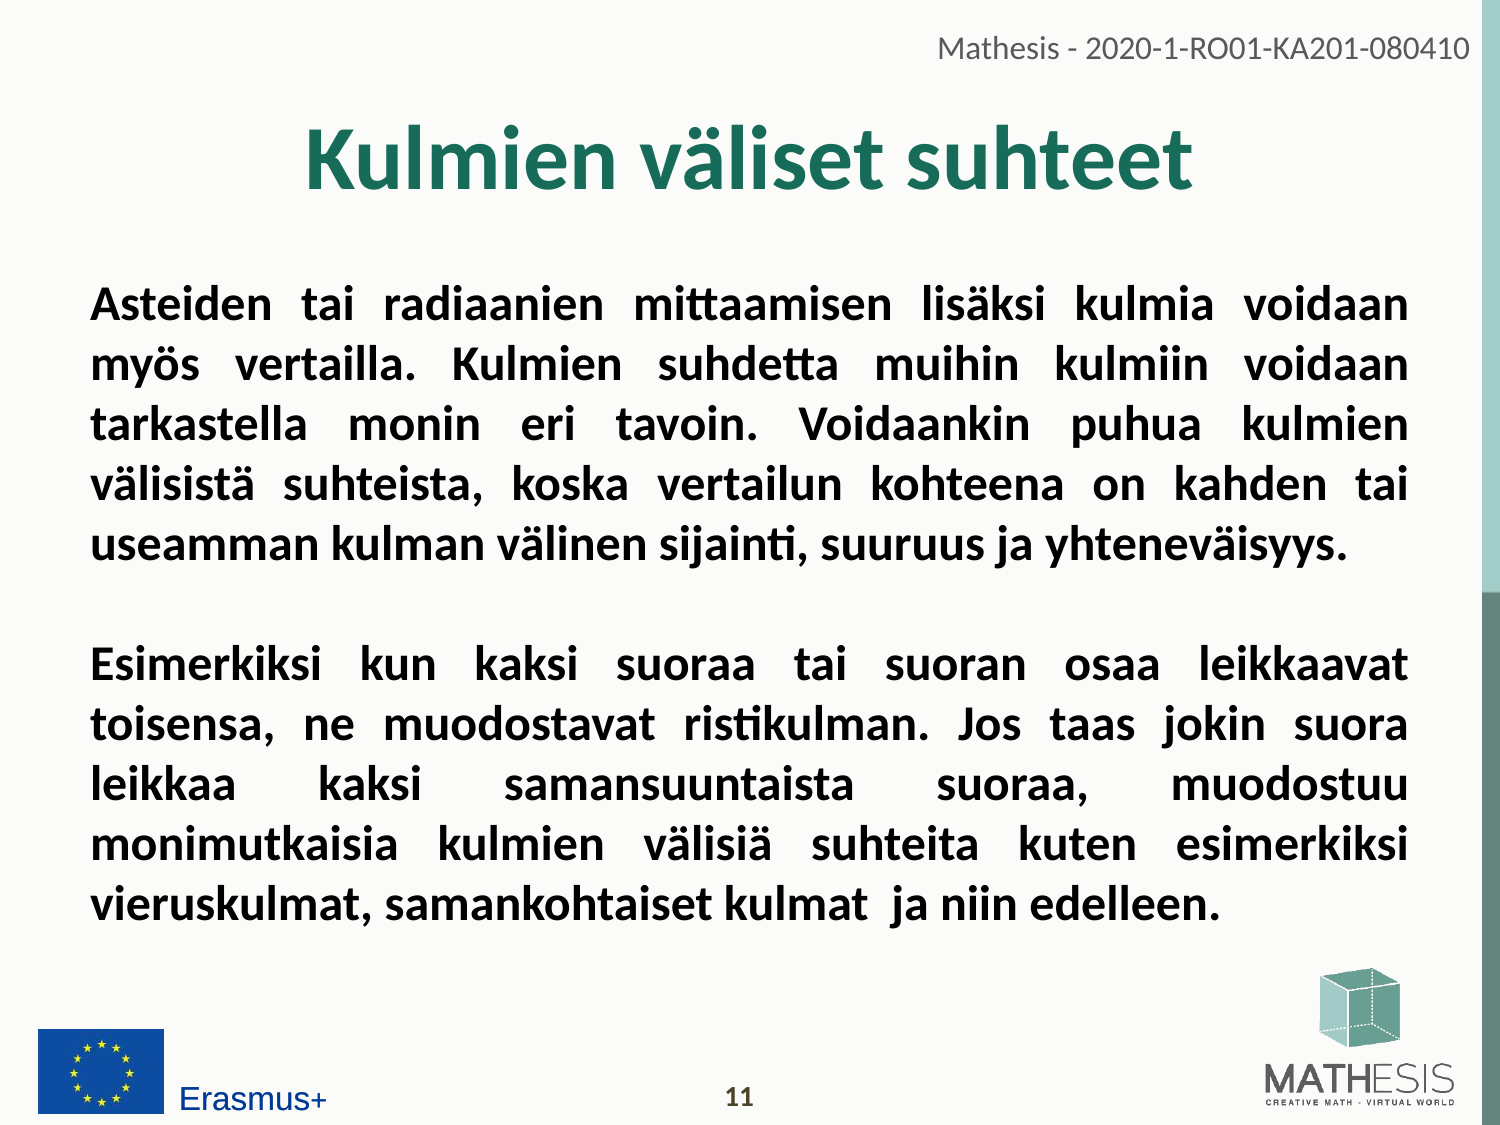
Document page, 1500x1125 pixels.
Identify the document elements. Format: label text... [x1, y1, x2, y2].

title Kulmien väliset suhteet [75, 90, 1425, 206]
picture [38, 1029, 164, 1114]
list Asteiden tai radiaanien mittaamisen lisäksi kulmia voidaan myös vertailla. Kulmien suhdetta muihin kulmiin voidaan tarkastella monin eri tavoin. Voidaankin puhua kulmien välisistä suhteista, koska vertailun kohteena on kahden tai useamman kulman välinen sijainti, suuruus ja yhteneväisyys. Esimerkiksi kun kaksi suoraa tai suoran osaa leikkaavat toisensa, ne muodostavat ristikulman. Jos taas jokin suora leikkaa kaksi samansuuntaista suoraa, muodostuu monimutkaisia kulmien välisiä suhteita kuten esimerkiksi vieruskulmat, samankohtaiset kulmat ja niin edelleen. [75, 262, 1425, 1005]
